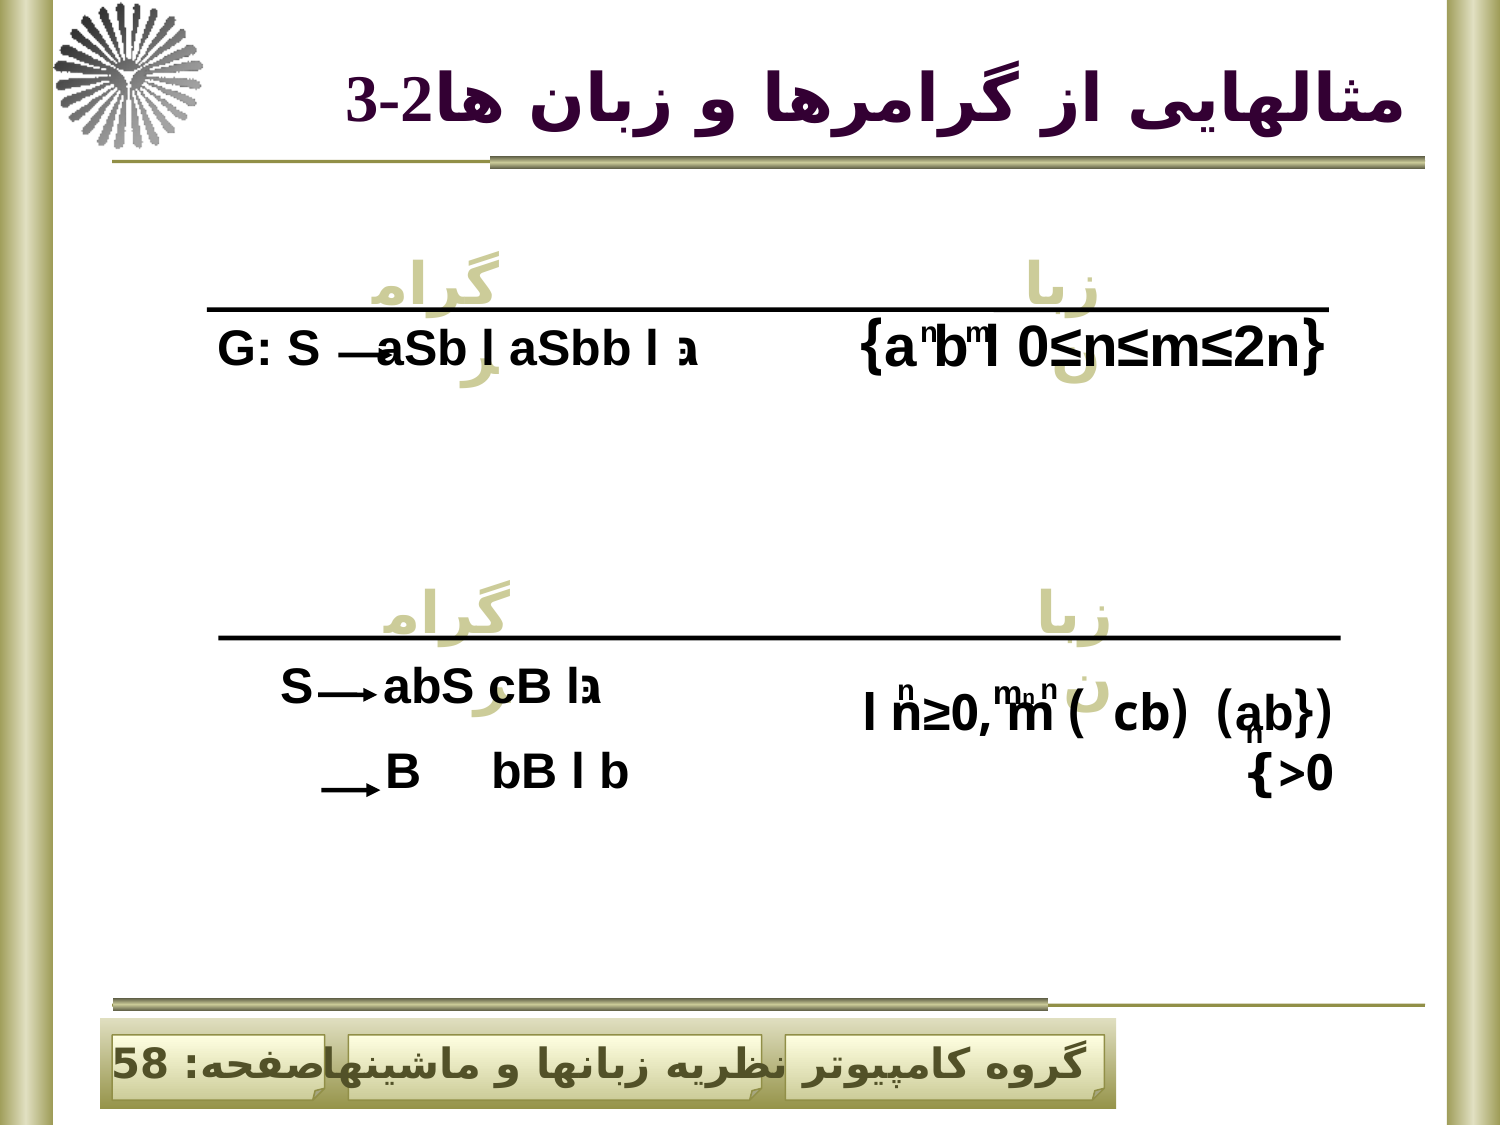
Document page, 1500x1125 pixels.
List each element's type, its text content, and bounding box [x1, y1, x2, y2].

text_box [218, 566, 1350, 811]
title 3-2مثالهایی از گرامرها و زبان ها [147, 42, 1423, 147]
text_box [123, 238, 1341, 386]
